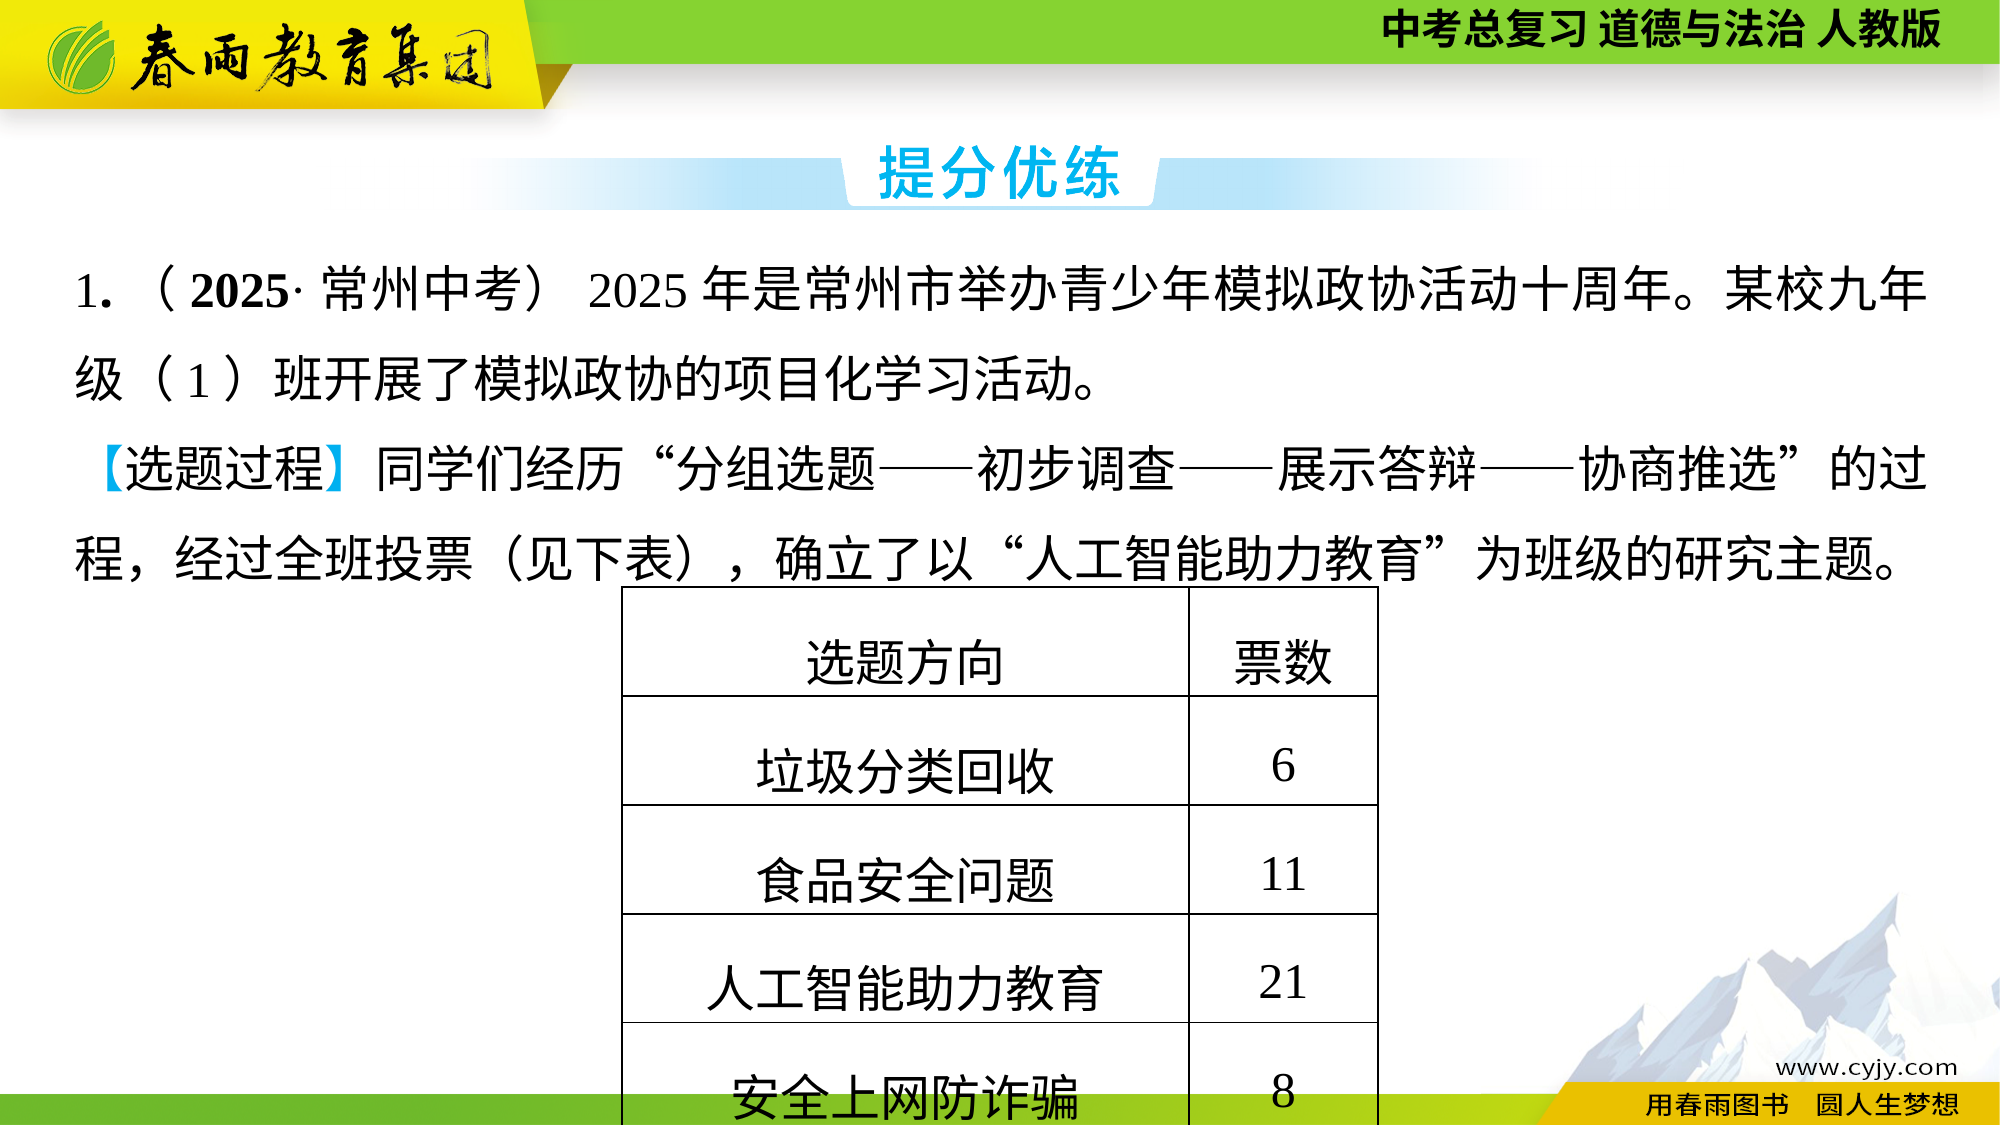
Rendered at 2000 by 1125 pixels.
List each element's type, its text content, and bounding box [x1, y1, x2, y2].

table_cell 食品安全问题 [623, 806, 1188, 913]
picture [0, 0, 2000, 1125]
table_header 票数 [1190, 588, 1377, 695]
table_cell 人工智能助力教育 [623, 915, 1188, 1022]
table_cell 6 [1190, 697, 1377, 804]
table_cell 21 [1190, 915, 1377, 1022]
table_cell 安全上网防诈骗 [623, 1023, 1188, 1125]
table_cell 8 [1190, 1023, 1377, 1125]
list 1.（2025·常州中考）2025年是常州市举办青少年模拟政协活动十周年。某校九年级（1）班开展了模拟政协的项目化学习活动。 【选题过程】同学们经历“分组选题——初步调查——展示答辩——协商推选”的过程，经过全班投票（见下表），确立了以“人工智能助力教育”为班级的研究主题。 [59, 219, 1944, 588]
table_header 选题方向 [623, 588, 1188, 695]
table_cell 11 [1190, 806, 1377, 913]
table_cell 垃圾分类回收 [623, 697, 1188, 804]
